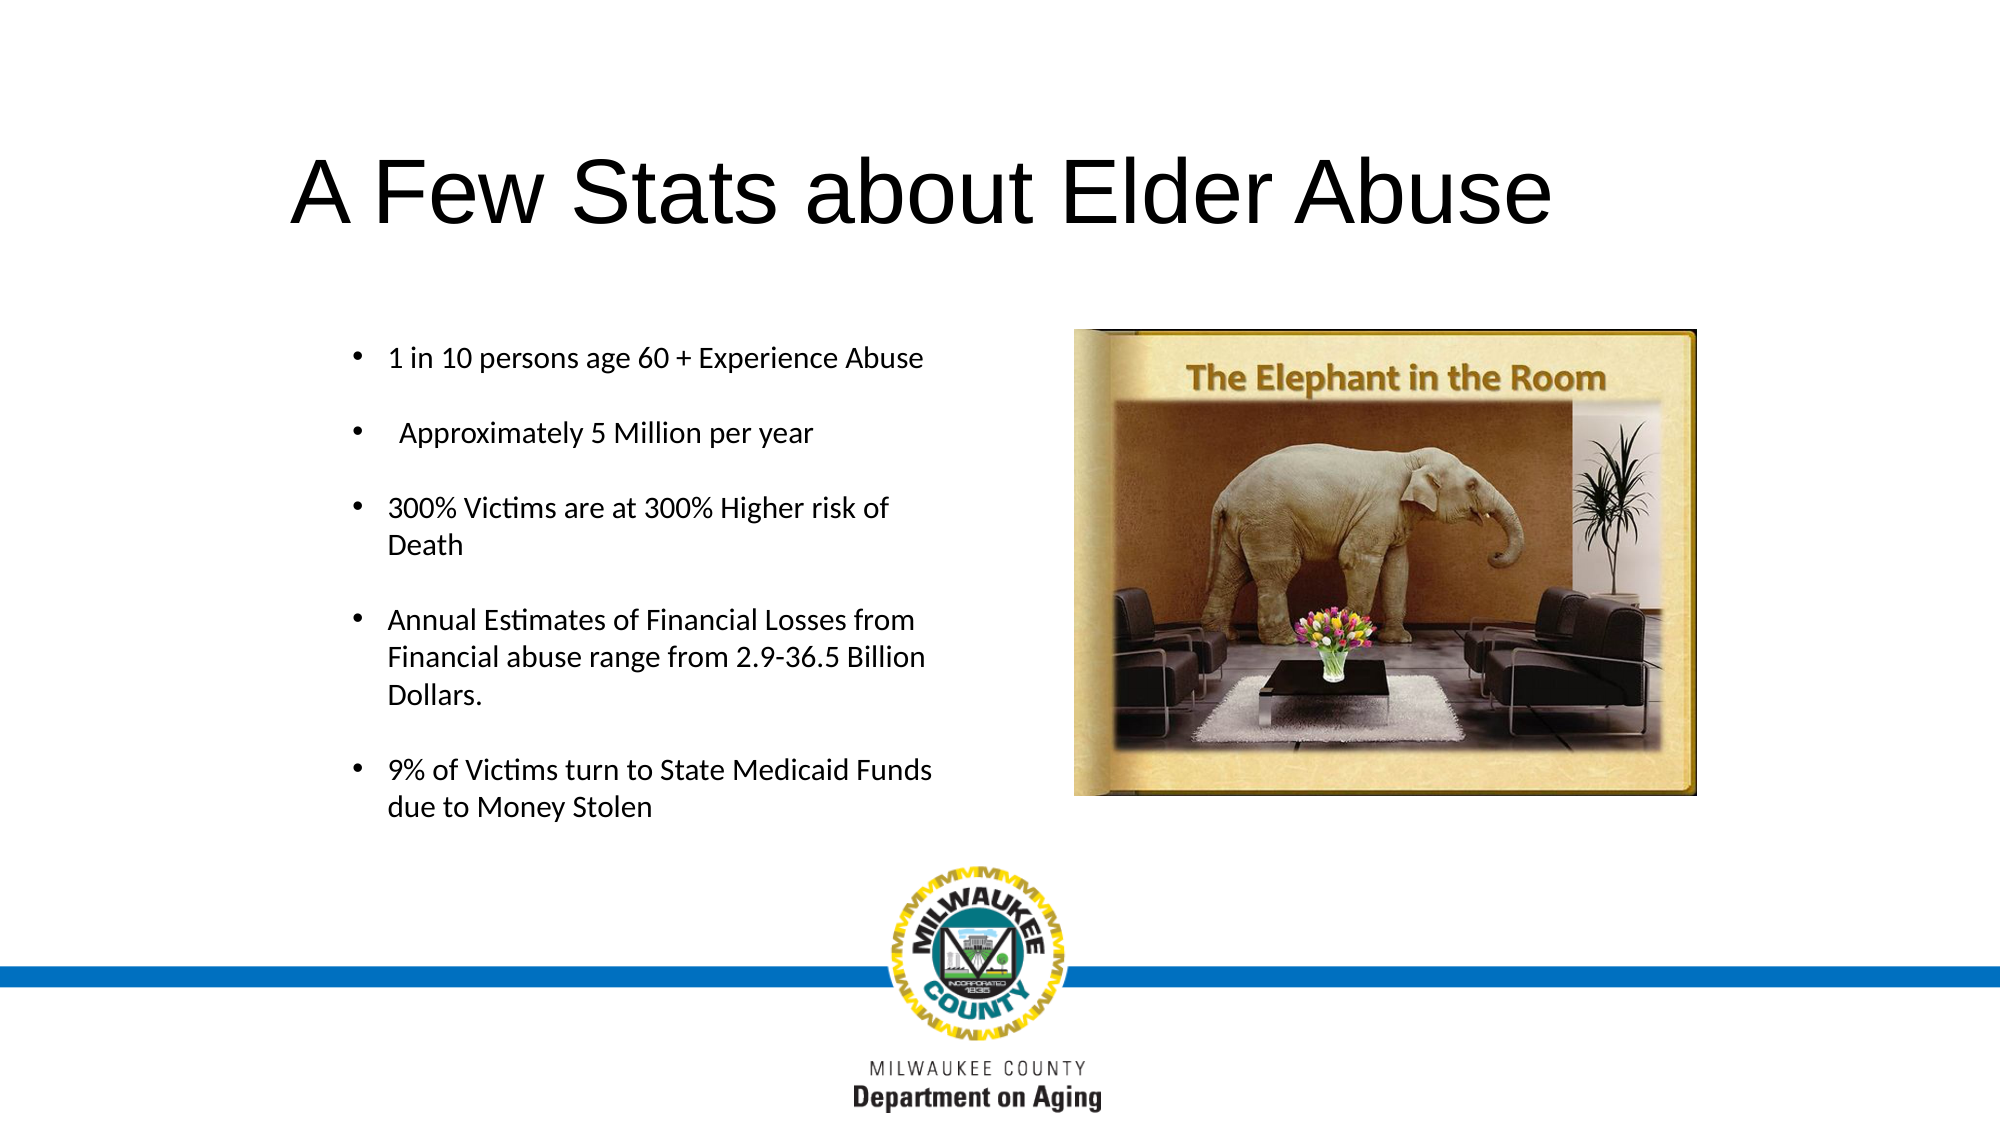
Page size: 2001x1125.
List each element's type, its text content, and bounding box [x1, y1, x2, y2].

picture [1074, 329, 1697, 796]
picture [854, 862, 1101, 1113]
title A Few Stats about Elder Abuse [275, 85, 1632, 303]
text_box 1 in 10 persons age 60 + Experience Abuse Approximately 5 Million per year 300% Victims are at 300% Higher risk of Death Annual Estimates of Financial Losses from Financial abuse range from 2.9-36.5 Billion Dollars. 9% of Victims turn to State Medicaid Funds due to Money Stolen [337, 329, 959, 865]
